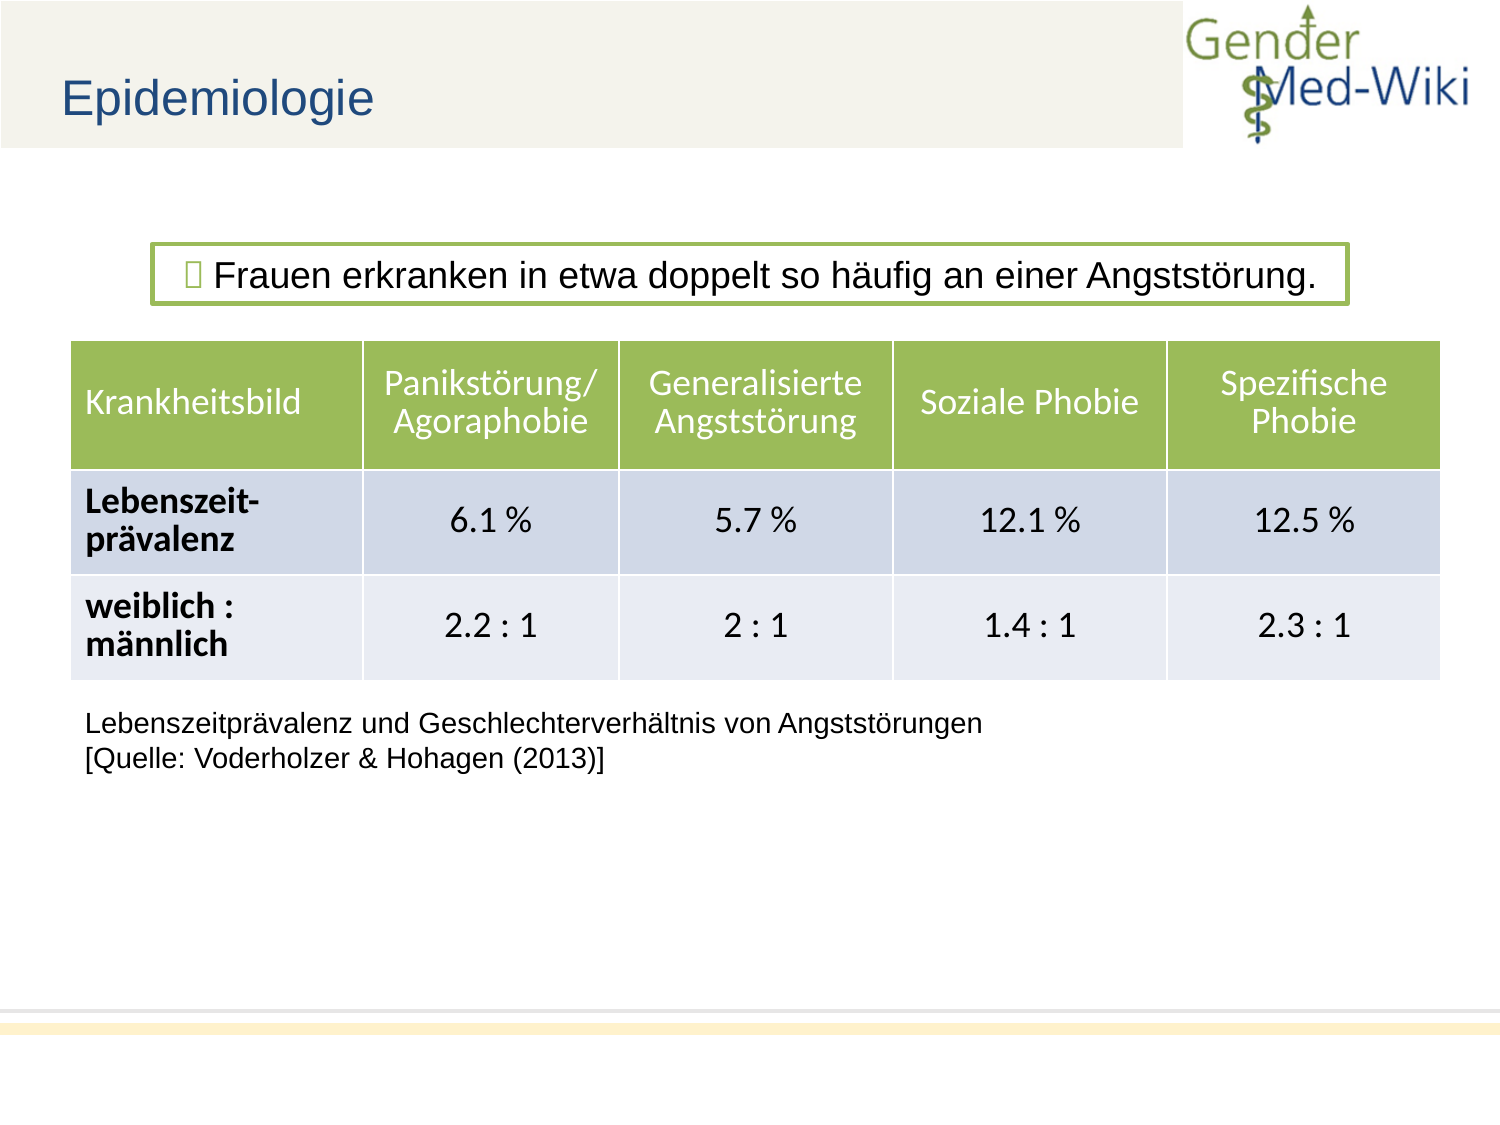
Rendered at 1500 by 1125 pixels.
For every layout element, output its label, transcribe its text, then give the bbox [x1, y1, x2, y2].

text_box  Frauen erkranken in etwa doppelt so häufig an einer Angststörung. [152, 244, 1348, 304]
table_cell 2.3 : 1 [1168, 576, 1440, 680]
table_cell 12.5 % [1168, 471, 1440, 574]
table_header Soziale Phobie [894, 341, 1166, 469]
table_header Spezifische Phobie [1168, 341, 1440, 469]
table_header Panikstörung/ Agoraphobie [364, 341, 618, 469]
table_cell 2.2 : 1 [364, 576, 618, 680]
table_cell 5.7 % [620, 471, 892, 574]
table_cell 1.4 : 1 [894, 576, 1166, 680]
text_box [0, 1023, 1500, 1035]
table_cell 6.1 % [364, 471, 618, 574]
table_cell 2 : 1 [620, 576, 892, 680]
table_cell weiblich : männlich [71, 576, 362, 680]
text_box Epidemiologie [46, 58, 1184, 134]
table_cell 12.1 % [894, 471, 1166, 574]
picture [1183, 0, 1471, 149]
table_header Generalisierte Angststörung [620, 341, 892, 469]
table_cell Lebenszeit-prävalenz [71, 471, 362, 574]
table_header Krankheitsbild [71, 341, 362, 469]
text_box Lebenszeitprävalenz und Geschlechterverhältnis von Angststörungen [Quelle: Voderholzer & Hohagen (2013)] [70, 696, 1442, 782]
